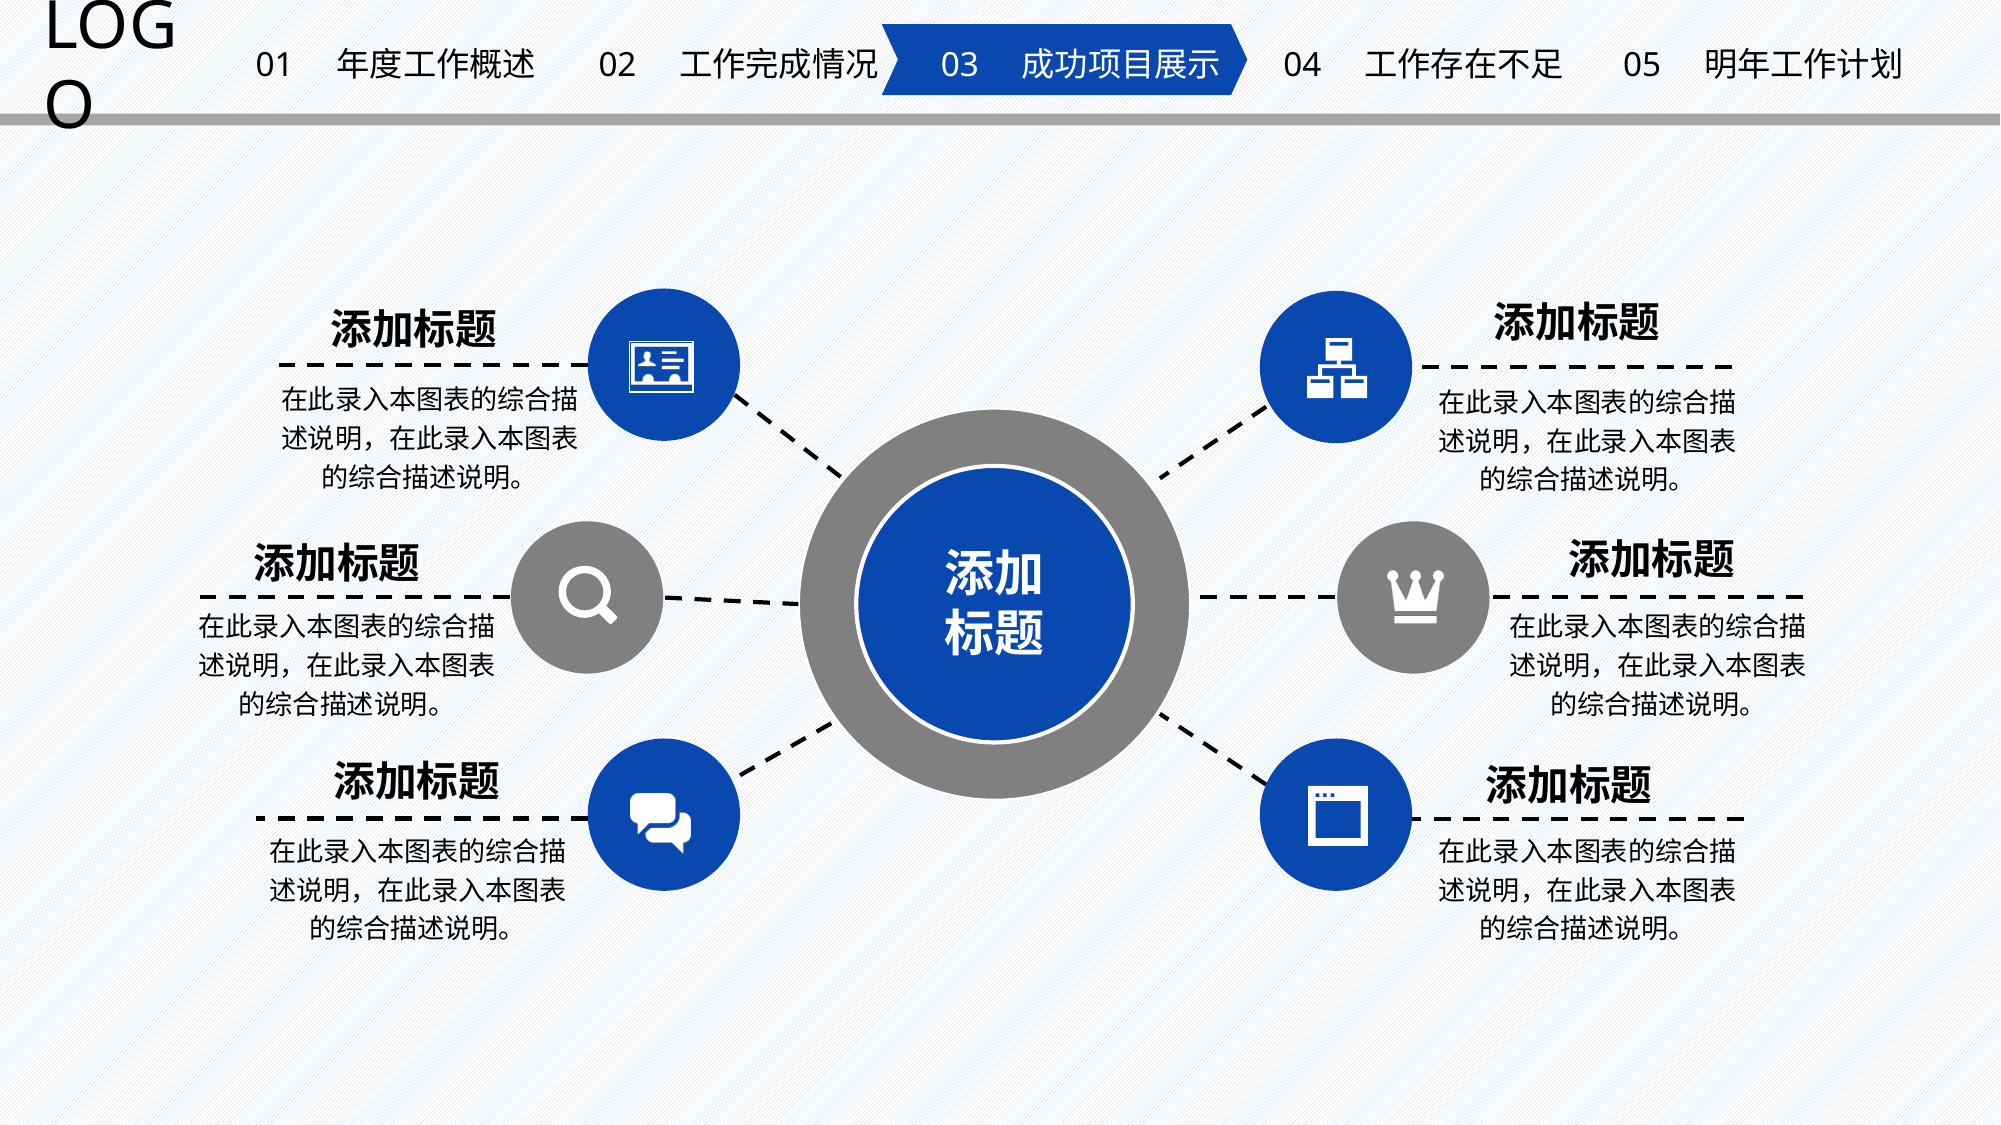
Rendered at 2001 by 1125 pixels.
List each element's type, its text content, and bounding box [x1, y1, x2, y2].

picture [628, 792, 692, 855]
text_box [1307, 338, 1368, 399]
text_box 添加标题 [1470, 751, 1668, 816]
picture [629, 342, 693, 392]
text_box 03 成功项目展示 [940, 42, 1239, 83]
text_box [734, 394, 845, 480]
text_box 添加标题 [318, 747, 515, 813]
text_box 添加标题 [238, 529, 436, 595]
text_box 在此录入本图表的综合描述说明，在此录入本图表的综合描述说明。 [255, 368, 604, 501]
text_box [1259, 290, 1413, 444]
text_box [1308, 785, 1368, 846]
text_box 02 工作完成情况 [598, 42, 897, 83]
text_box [1196, 713, 1267, 785]
text_box 04 工作存在不足 [1283, 42, 1582, 83]
text_box [587, 738, 741, 891]
text_box 01 年度工作概述 [255, 42, 554, 83]
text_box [1159, 406, 1267, 479]
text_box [798, 408, 1191, 800]
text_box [739, 715, 793, 776]
text_box 在此录入本图表的综合描述说明，在此录入本图表的综合描述说明。 [1413, 371, 1762, 503]
text_box 添加标题 [315, 295, 513, 363]
picture [1385, 569, 1445, 644]
text_box 添加标题 [1478, 288, 1676, 354]
text_box 在此录入本图表的综合描述说明，在此录入本图表的综合描述说明。 [244, 819, 592, 952]
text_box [662, 597, 793, 605]
text_box [209, 113, 2000, 126]
text_box [881, 24, 1248, 96]
text_box [587, 288, 741, 441]
text_box 在此录入本图表的综合描述说明，在此录入本图表的综合描述说明。 [173, 595, 521, 728]
text_box [1337, 521, 1490, 674]
text_box [558, 565, 618, 625]
text_box [0, 113, 43, 126]
text_box [510, 521, 664, 674]
text_box 添加标题 [1553, 525, 1751, 590]
text_box 在此录入本图表的综合描述说明，在此录入本图表的综合描述说明。 [1484, 595, 1832, 728]
text_box 05 明年工作计划 [1623, 42, 1922, 83]
text_box [1259, 738, 1413, 891]
text_box LOGO [43, 0, 209, 142]
text_box 在此录入本图表的综合描述说明，在此录入本图表的综合描述说明。 [1413, 819, 1762, 952]
